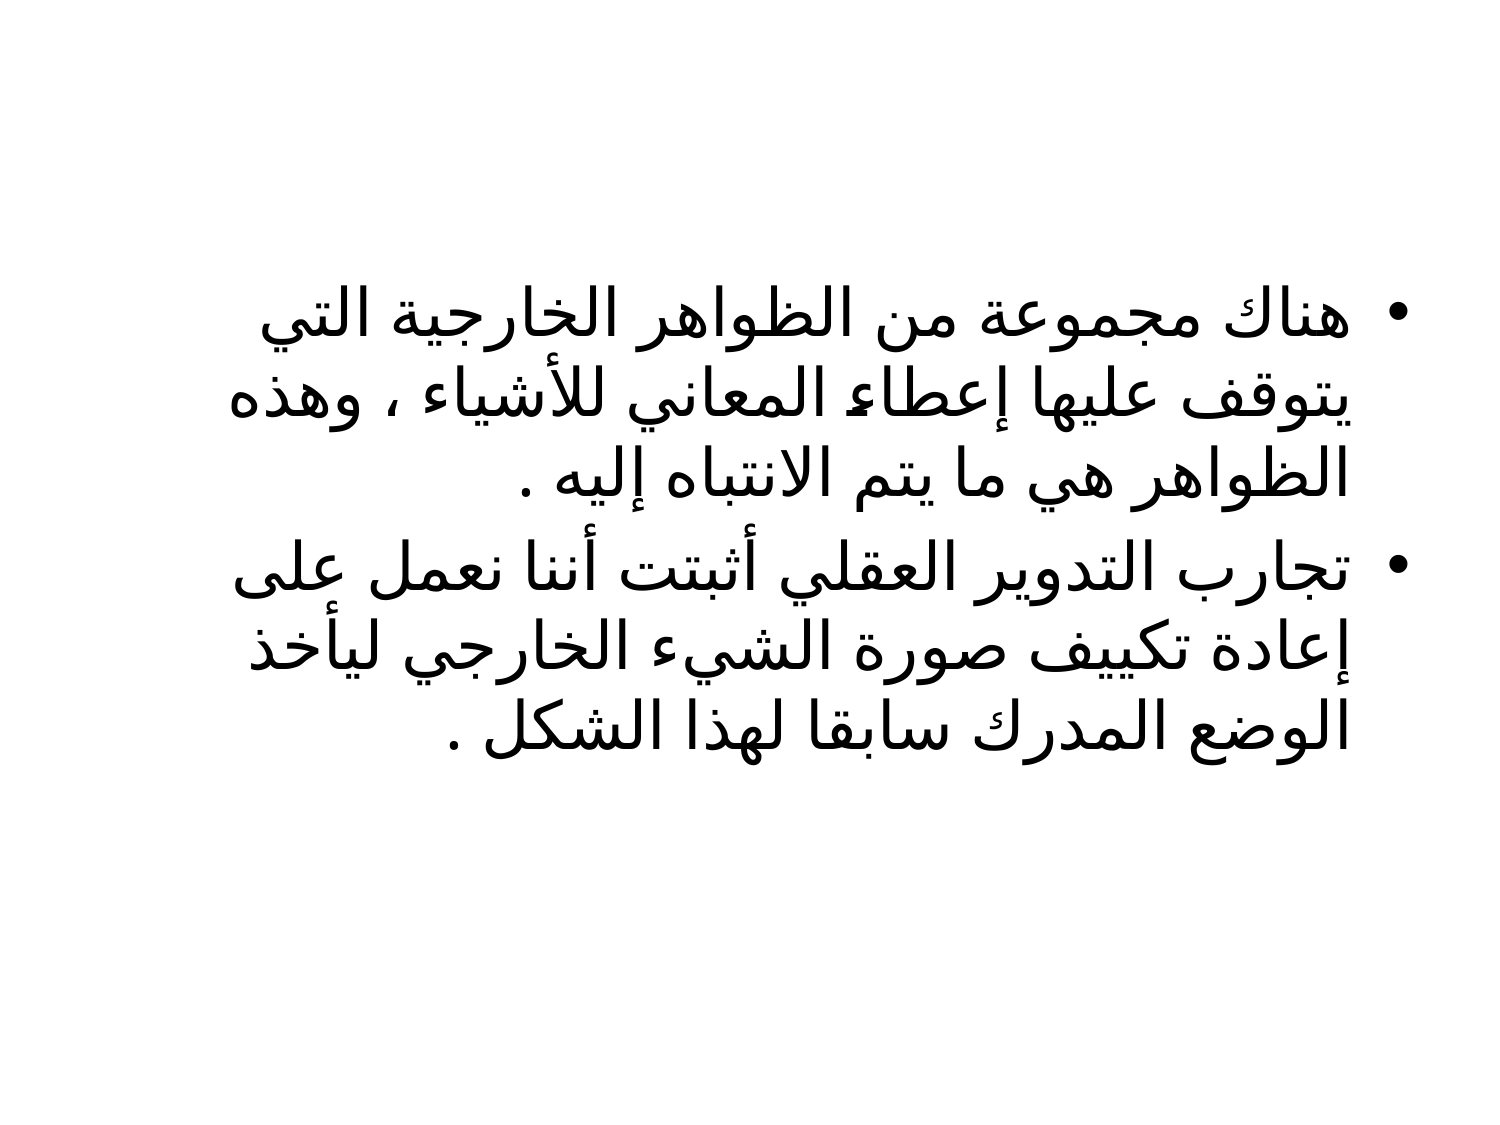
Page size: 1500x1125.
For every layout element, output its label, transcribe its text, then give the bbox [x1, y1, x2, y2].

list هناك مجموعة من الظواهر الخارجية التي يتوقف عليها إعطاء المعاني للأشياء ، وهذه الظواهر هي ما يتم الانتباه إليه . تجارب التدوير العقلي أثبتت أننا نعمل على إعادة تكييف صورة الشيء الخارجي ليأخذ الوضع المدرك سابقا لهذا الشكل . [75, 262, 1425, 1005]
